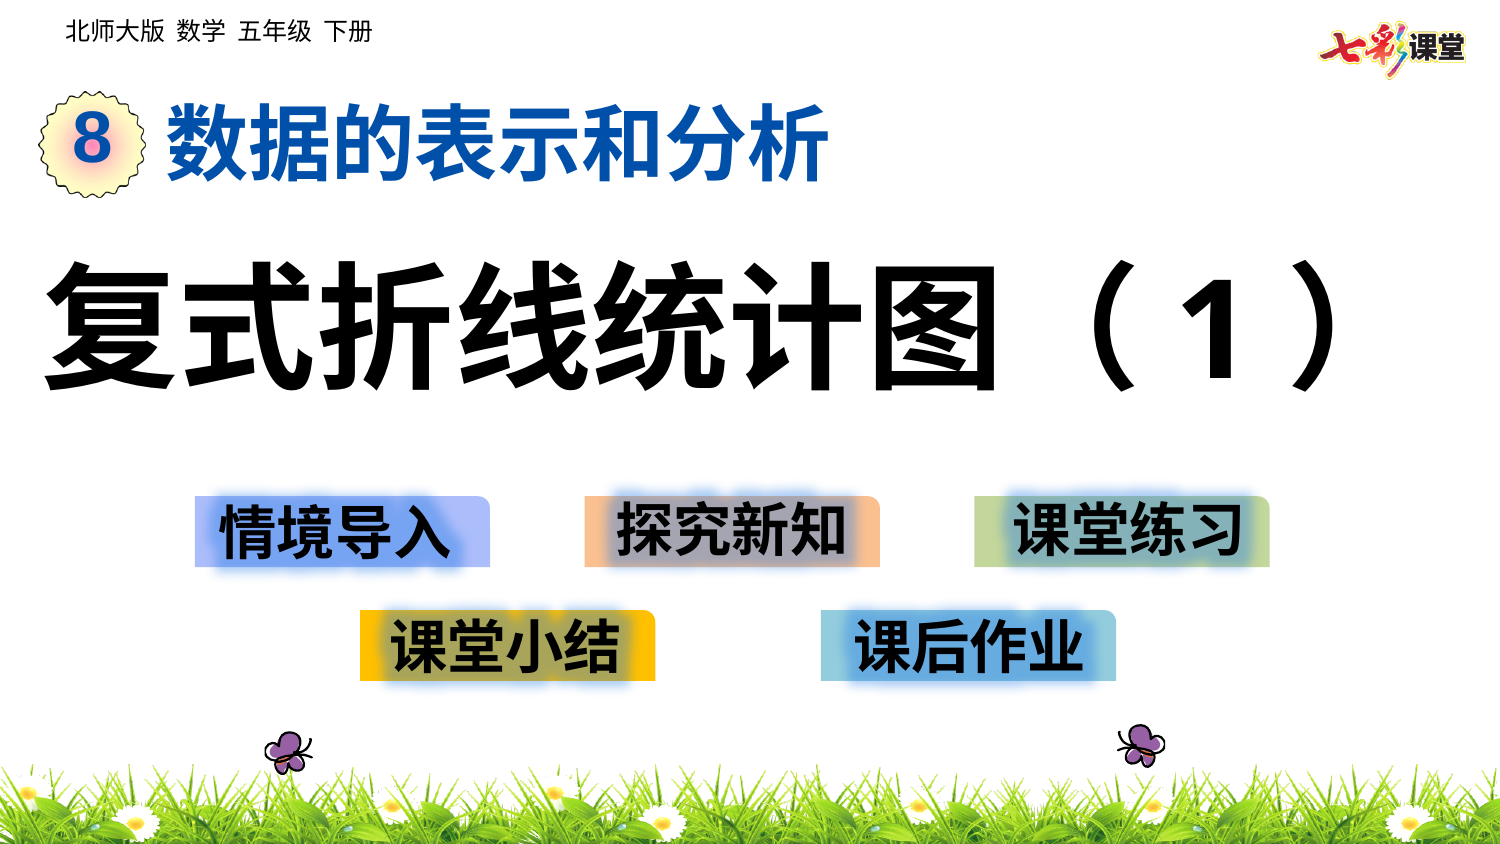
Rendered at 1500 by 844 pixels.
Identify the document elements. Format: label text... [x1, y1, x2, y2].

picture [1316, 20, 1468, 80]
picture [0, 723, 1500, 844]
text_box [0, 0, 573, 70]
text_box 探究新知 [596, 481, 868, 575]
text_box 课堂小结 [370, 598, 642, 693]
text_box 情境导入 [199, 484, 472, 579]
text_box 课后作业 [833, 598, 1106, 693]
text_box 课堂练习 [993, 481, 1266, 575]
text_box 数据的表示和分析 [154, 85, 843, 197]
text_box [37, 81, 146, 198]
text_box 复式折线统计图（1） [30, 235, 1436, 412]
